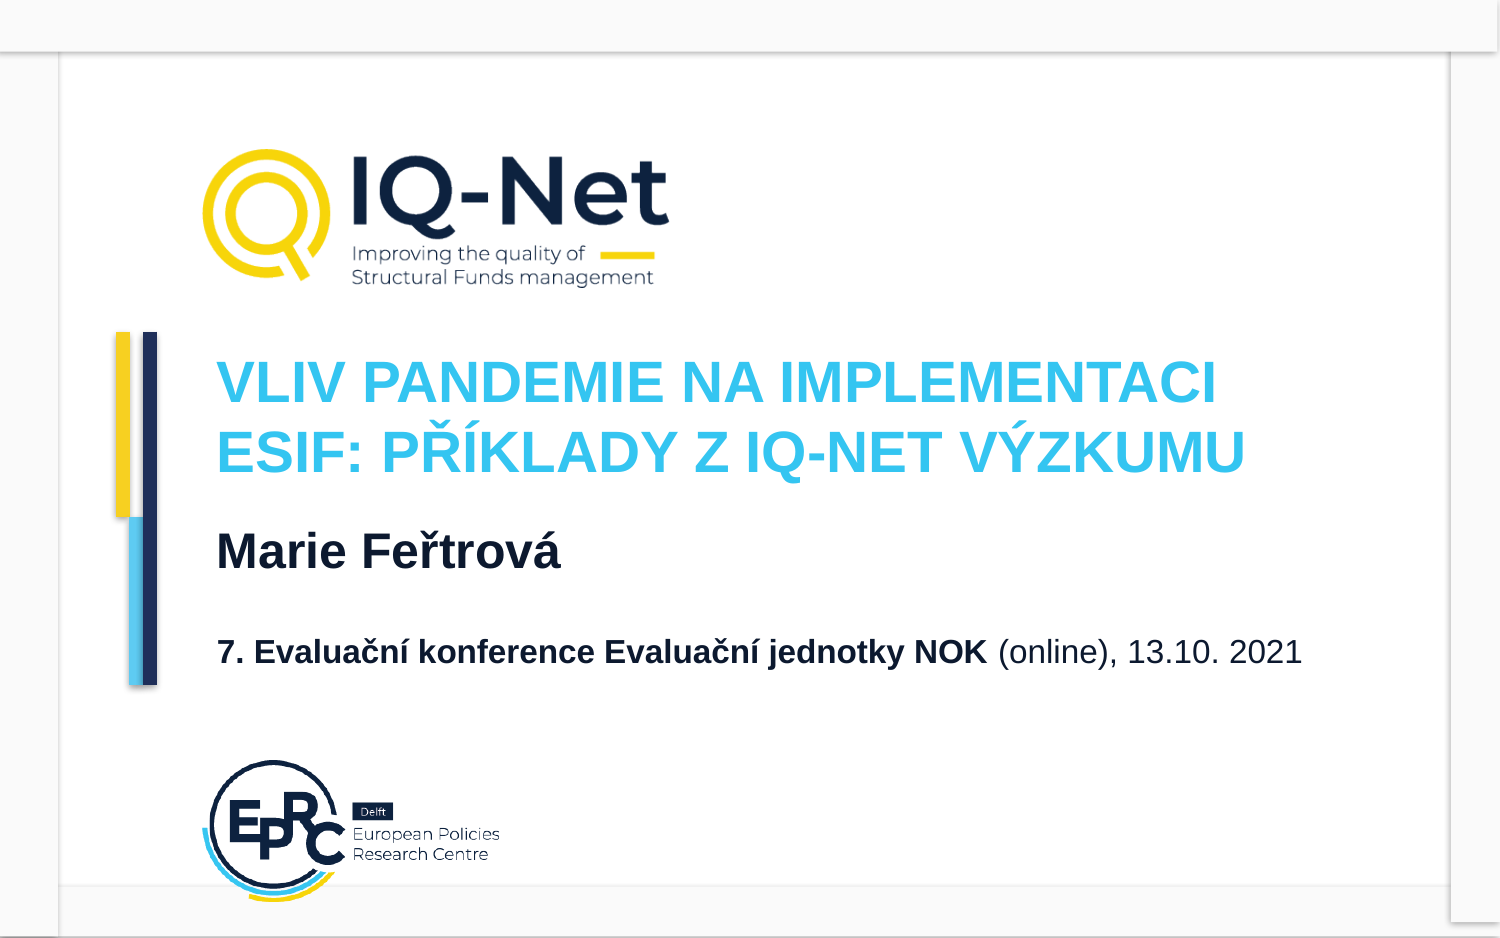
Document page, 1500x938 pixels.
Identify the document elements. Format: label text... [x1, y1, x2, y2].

list 7. Evaluační konference Evaluační jednotky NOK (online), 13.10. 2021 [202, 622, 1325, 706]
list VLIV pandemie na implementaci esif: příklady z iq-net výzkumu [202, 337, 1325, 489]
picture [202, 760, 499, 902]
list Marie Feřtrová [202, 511, 1325, 605]
picture [202, 149, 670, 288]
